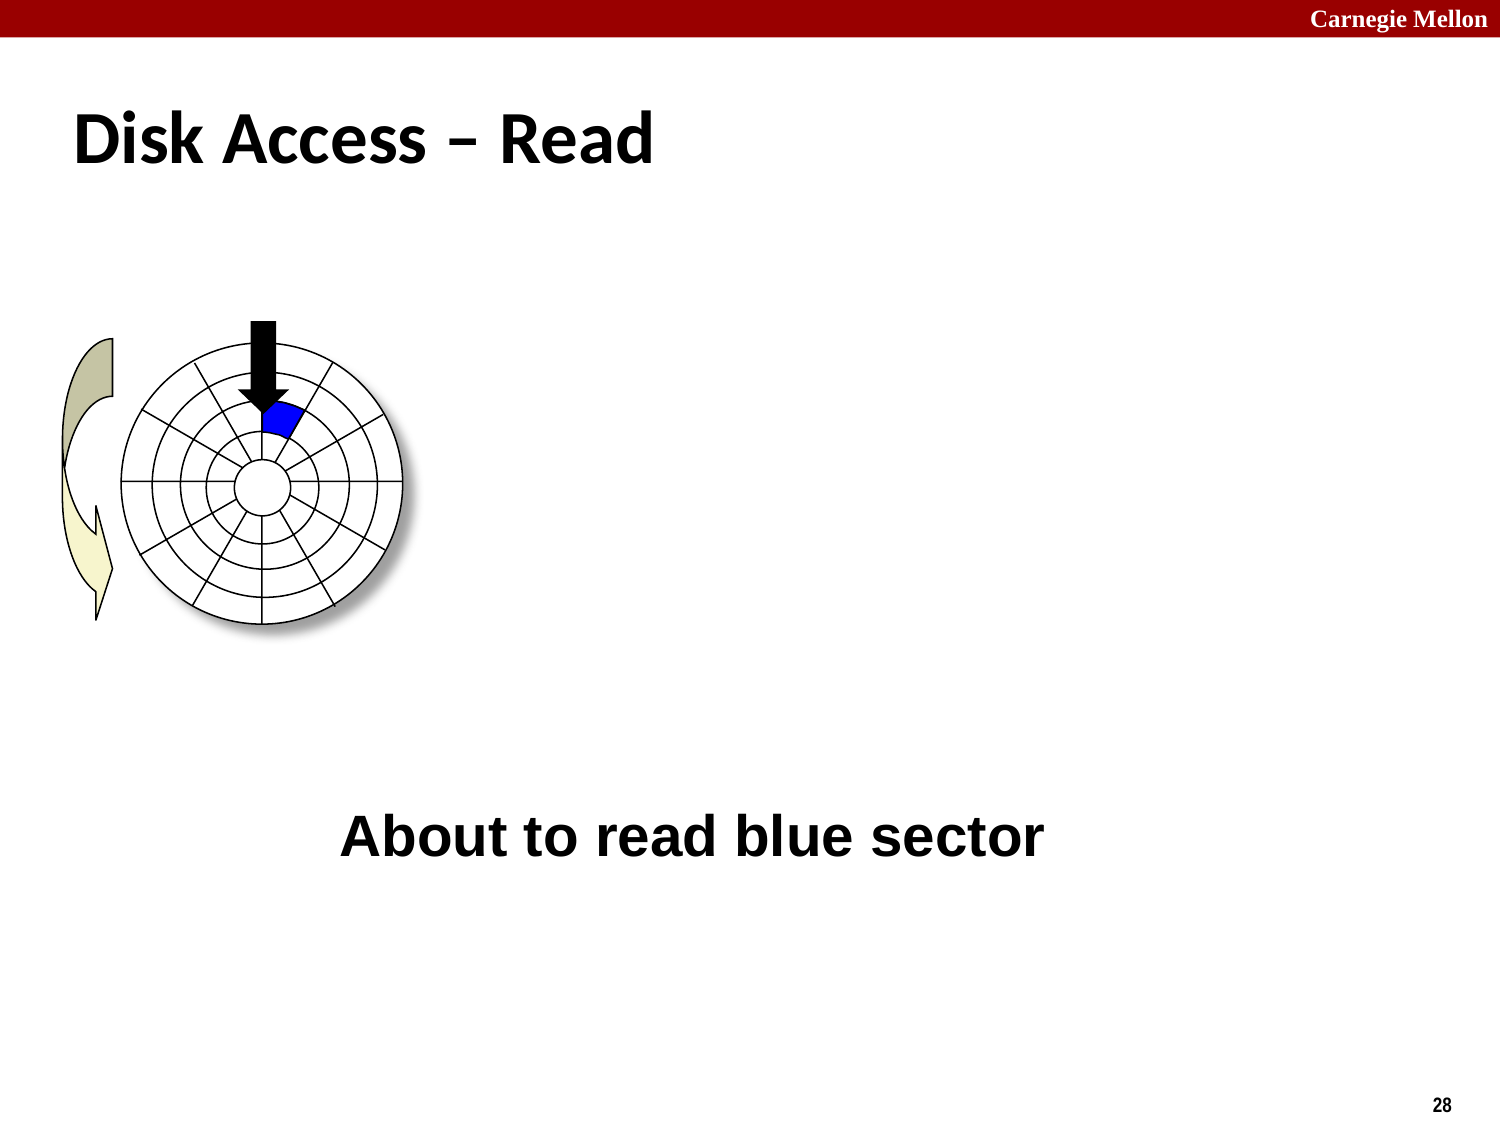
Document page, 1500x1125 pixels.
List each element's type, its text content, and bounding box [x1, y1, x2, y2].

text_box [62, 338, 113, 621]
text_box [120, 321, 405, 626]
text_box About to read blue sector [324, 737, 1213, 875]
title Disk Access – Read [58, 71, 1305, 197]
